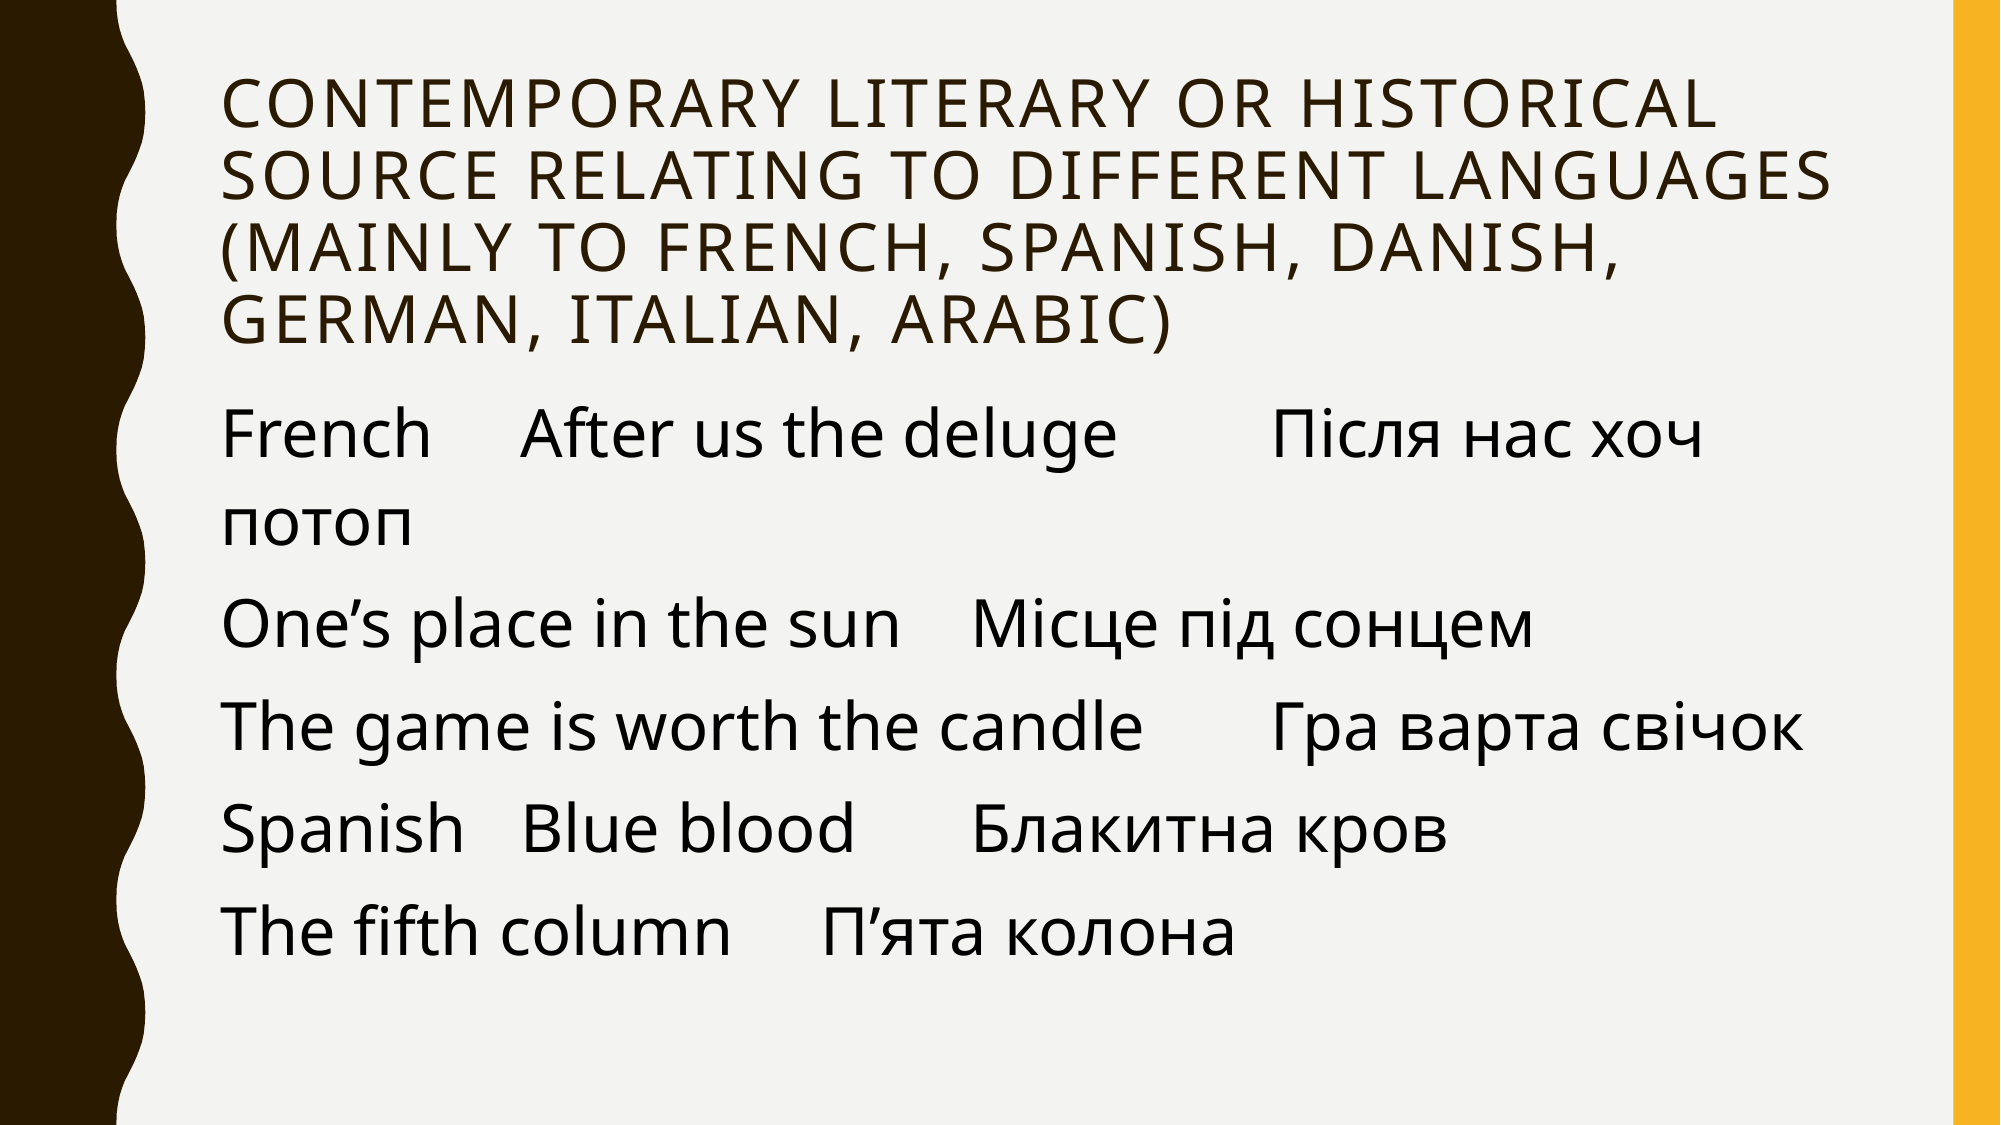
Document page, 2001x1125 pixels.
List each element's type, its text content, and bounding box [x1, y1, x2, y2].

list French After us the deluge Після нас хоч потоп One’s place in the sun Місце під сонцем The game is worth the candle Гра варта свічок Spanish Blue blood Блакитна кров The fifth column П’ята колона [205, 375, 1875, 965]
title contemporary literary or historical source relating to different languages (mainly to French, Spanish, Danish, German, Italian, Arabic) [205, 62, 1875, 375]
